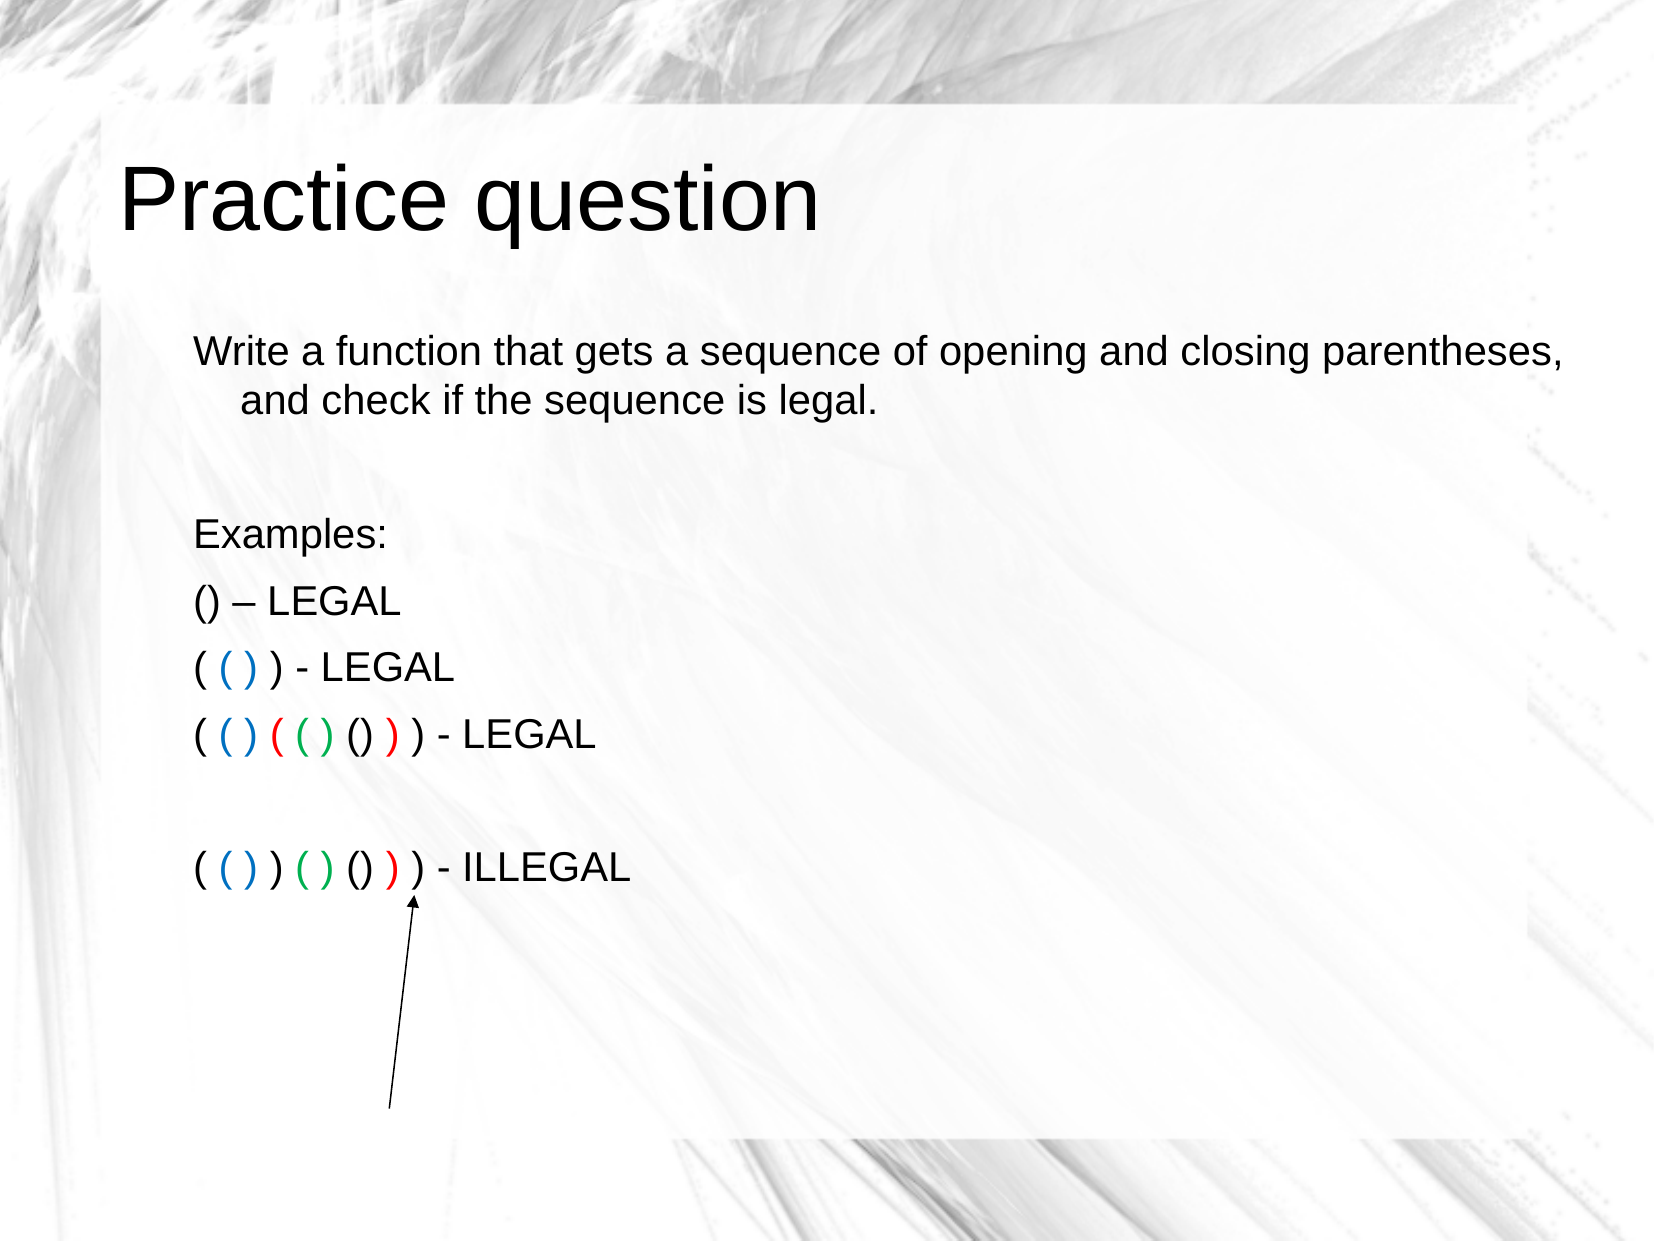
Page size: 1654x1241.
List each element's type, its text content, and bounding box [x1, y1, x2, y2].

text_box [389, 894, 415, 1109]
picture [0, 0, 1654, 1241]
title Practice question [118, 93, 1506, 299]
list Write a function that gets a sequence of opening and closing parentheses, and check if the sequence is legal. Examples: () – LEGAL ( ( ) ) - LEGAL ( ( ) ( ( ) () ) ) - LEGAL ( ( ) ) ( ) () ) ) - ILLEGAL [118, 319, 1571, 1109]
